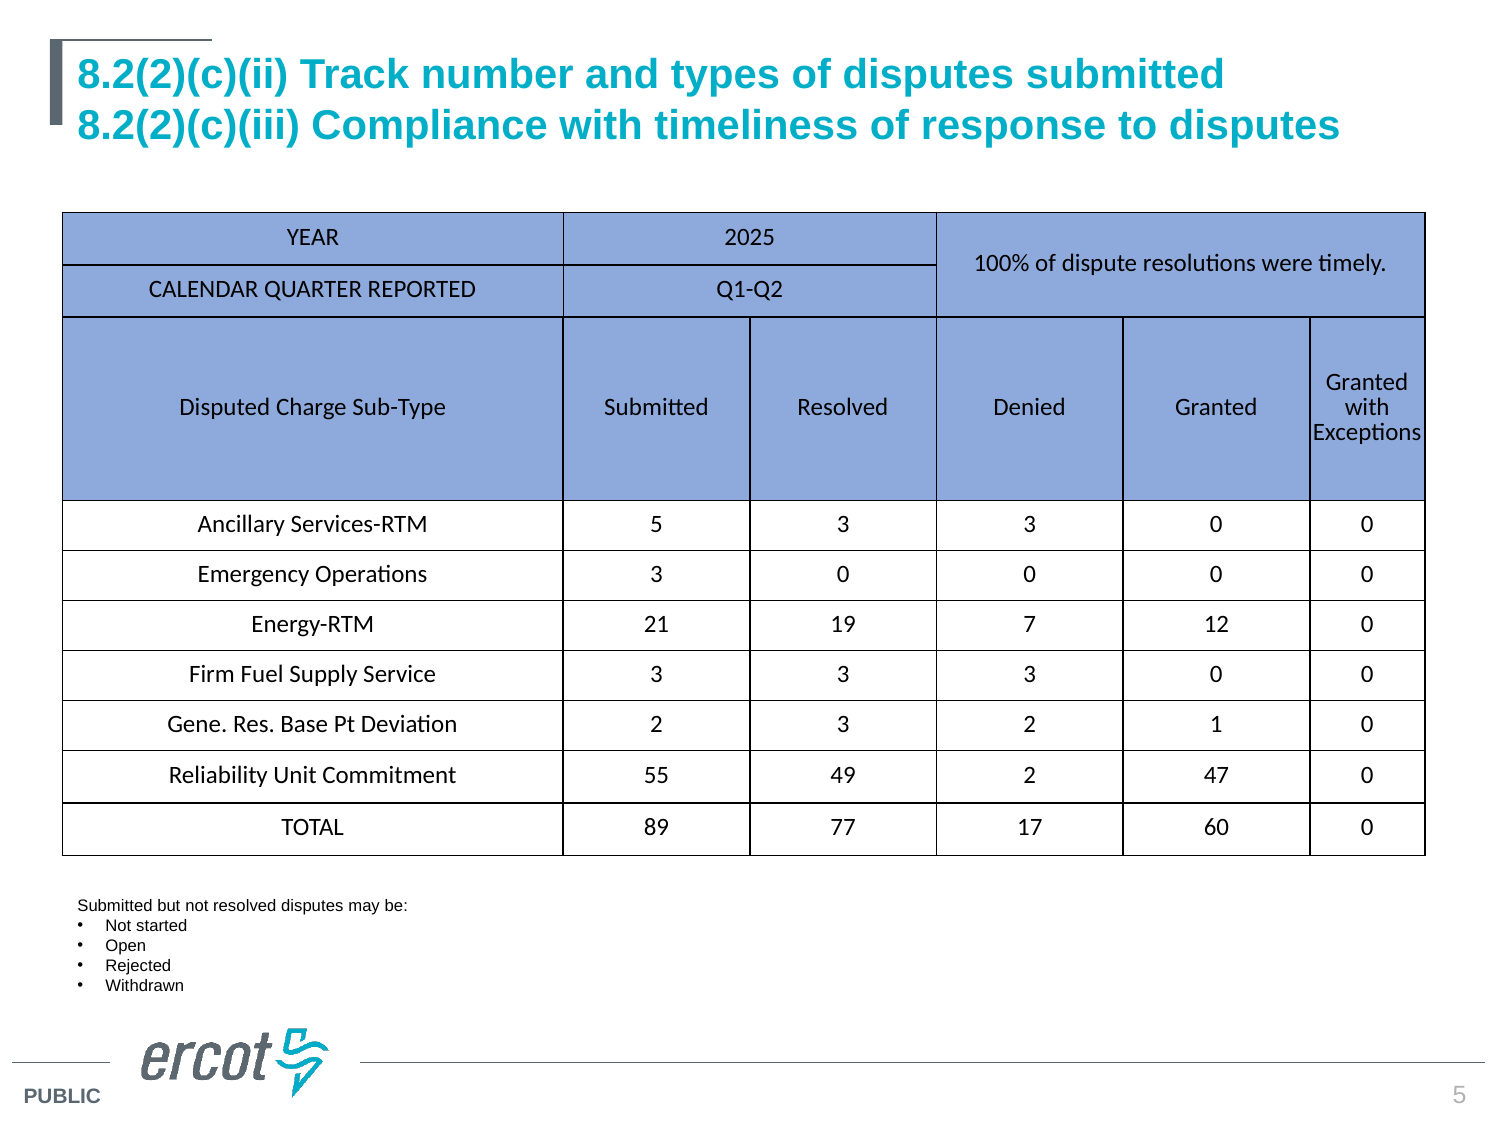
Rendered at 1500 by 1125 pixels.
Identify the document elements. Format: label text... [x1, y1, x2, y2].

table_cell 49 [751, 751, 936, 802]
table_cell 0 [751, 551, 936, 600]
table_cell CALENDAR QUARTER REPORTED [63, 266, 563, 316]
table_cell 3 [751, 651, 936, 700]
table_cell 0 [1311, 751, 1424, 802]
table_cell 55 [564, 751, 749, 802]
table_cell Reliability Unit Commitment [63, 751, 562, 802]
table_cell Disputed Charge Sub-Type [63, 318, 562, 500]
table_cell 12 [1124, 601, 1309, 650]
table_cell 0 [1311, 651, 1424, 700]
table_cell 1 [1124, 701, 1309, 750]
table_cell 3 [751, 501, 936, 550]
table_cell 0 [1311, 701, 1424, 750]
table_cell Q1-Q2 [564, 266, 936, 316]
table_cell Granted with Exceptions [1311, 318, 1424, 500]
table_cell 19 [751, 601, 936, 650]
table_cell 2 [564, 701, 749, 750]
table_cell 3 [751, 701, 936, 750]
table_cell Emergency Operations [63, 551, 562, 600]
table_cell 89 [564, 804, 749, 855]
slide_number 5 [1437, 1076, 1475, 1112]
table_header 2025 [564, 213, 936, 264]
table_cell 2 [937, 751, 1122, 802]
table_cell 3 [937, 501, 1122, 550]
table_cell Submitted [564, 318, 749, 500]
table_cell Resolved [751, 318, 936, 500]
table_cell 0 [1124, 651, 1309, 700]
table_cell 17 [937, 804, 1122, 855]
table_cell 3 [564, 551, 749, 600]
text_box Submitted but not resolved disputes may be: Not started Open Rejected Withdrawn [62, 887, 863, 1002]
table_cell 0 [937, 551, 1122, 600]
table_header 100% of dispute resolutions were timely. [937, 213, 1424, 316]
table_cell 60 [1124, 804, 1309, 855]
table_cell 0 [1311, 601, 1424, 650]
table_cell 7 [937, 601, 1122, 650]
table_cell Ancillary Services-RTM [63, 501, 562, 550]
picture [137, 1024, 332, 1100]
table_cell 3 [564, 651, 749, 700]
table_cell 2 [937, 701, 1122, 750]
title 8.2(2)(c)(ii) Track number and types of disputes submitted 8.2(2)(c)(iii) Compliance with timeliness of response to disputes [62, 39, 1450, 228]
table_cell 21 [564, 601, 749, 650]
table_cell 0 [1311, 501, 1424, 550]
table_cell 0 [1311, 804, 1424, 855]
table_cell Granted [1124, 318, 1309, 500]
table_cell 0 [1311, 551, 1424, 600]
table_cell Energy-RTM [63, 601, 562, 650]
table_cell 77 [751, 804, 936, 855]
table_cell Gene. Res. Base Pt Deviation [63, 701, 562, 750]
table_cell 47 [1124, 751, 1309, 802]
table_cell 3 [937, 651, 1122, 700]
table_header YEAR [63, 213, 563, 264]
table_cell Firm Fuel Supply Service [63, 651, 562, 700]
table_cell Denied [937, 318, 1122, 500]
table_cell 5 [564, 501, 749, 550]
table_cell TOTAL [63, 804, 562, 855]
table_cell 0 [1124, 501, 1309, 550]
table_cell 0 [1124, 551, 1309, 600]
